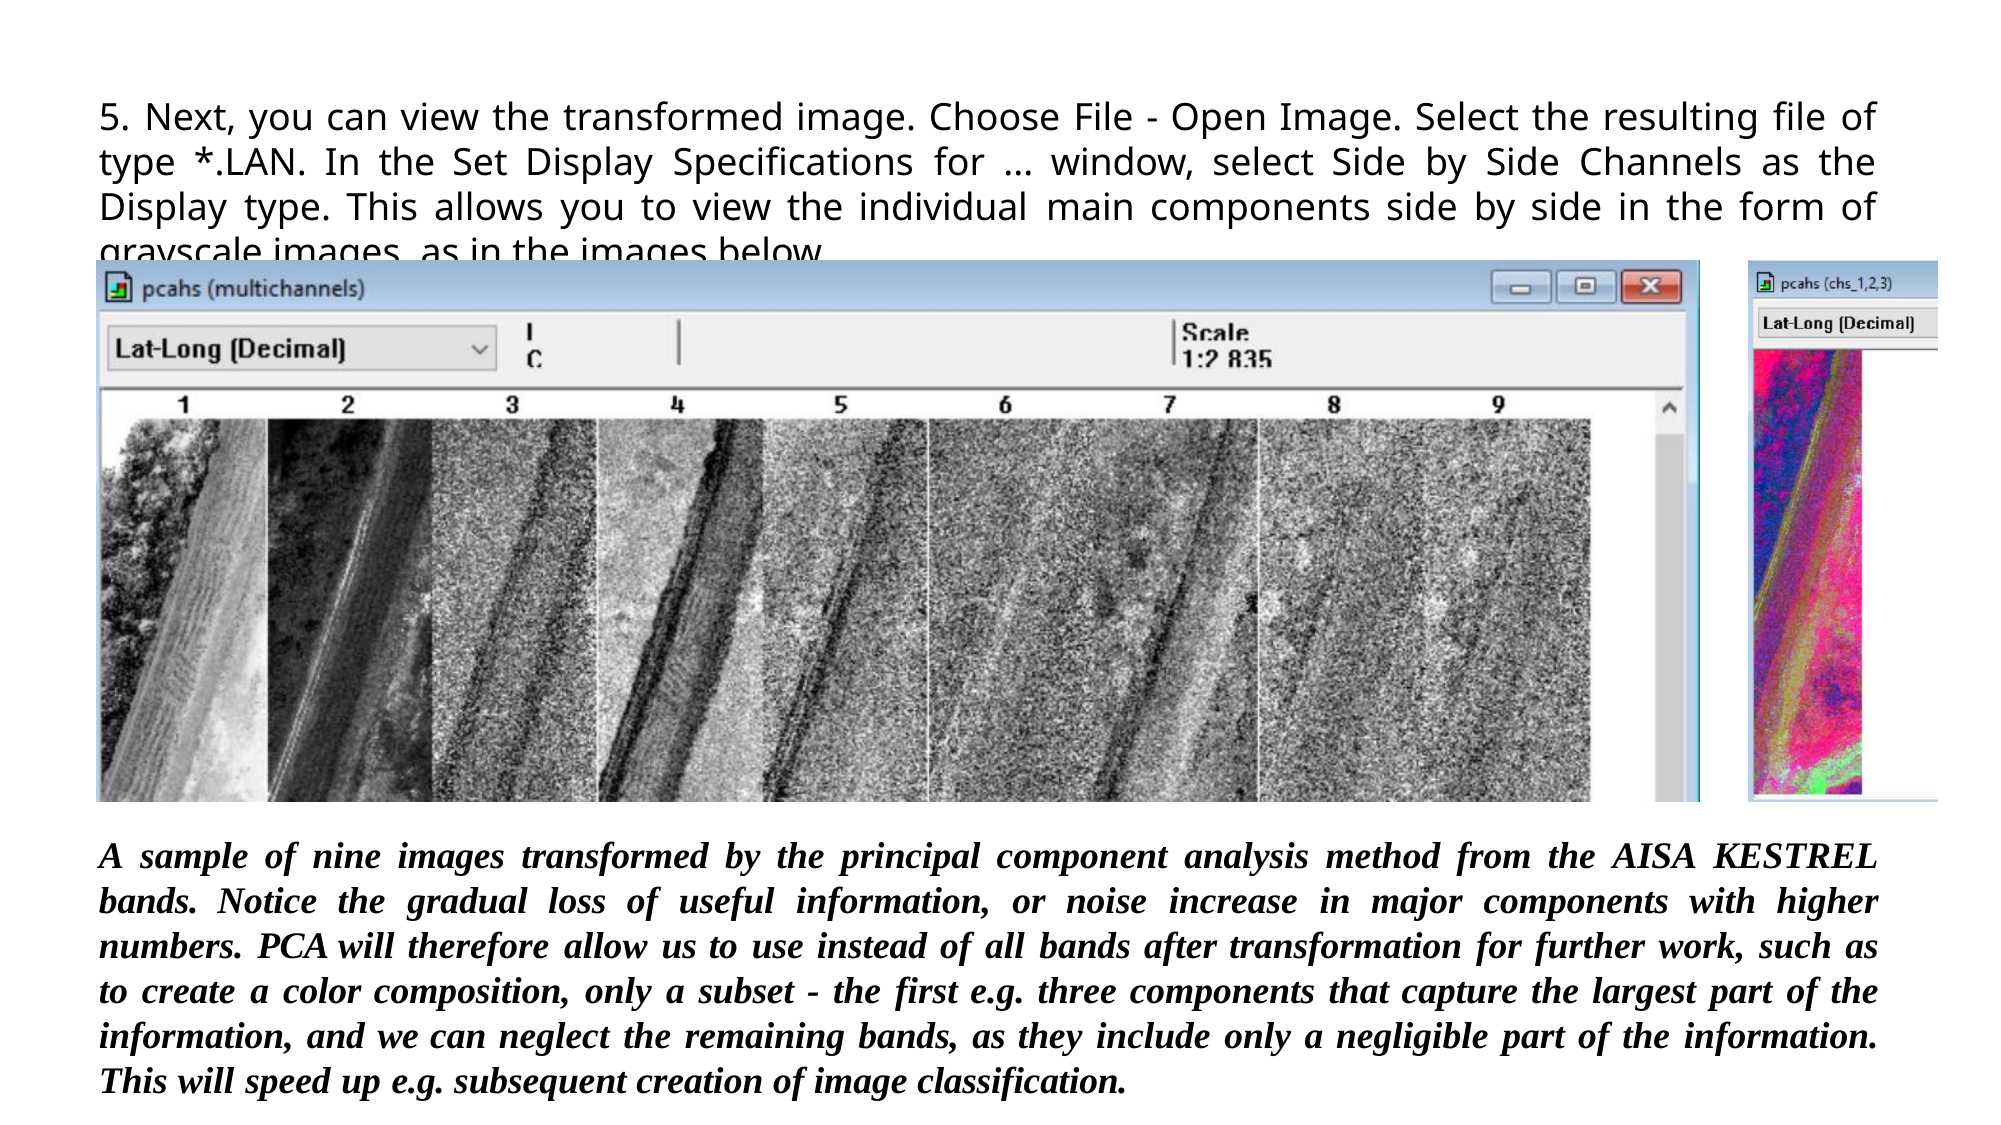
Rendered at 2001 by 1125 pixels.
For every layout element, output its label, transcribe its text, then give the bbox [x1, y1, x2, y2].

picture [1748, 260, 1938, 802]
title 5. Next, you can view the transformed image. Choose File - Open Image. Select the resulting file of type *.LAN. In the Set Display Specifications for ... window, select Side by Side Channels as the Display type. This allows you to view the individual main components side by side in the form of grayscale images, as in the images below. [96, 91, 1878, 282]
picture [96, 260, 1701, 802]
text_box A sample of nine images transformed by the principal component analysis method from the AISA KESTREL bands. Notice the gradual loss of useful information, or noise increase in major components with higher numbers. PCA will therefore allow us to use instead of all bands after transformation for further work, such as to create a color composition, only a subset - the first e.g. three components that capture the largest part of the information, and we can neglect the remaining bands, as they include only a negligible part of the information. This will speed up e.g. subsequent creation of image classification. [96, 829, 1880, 1102]
